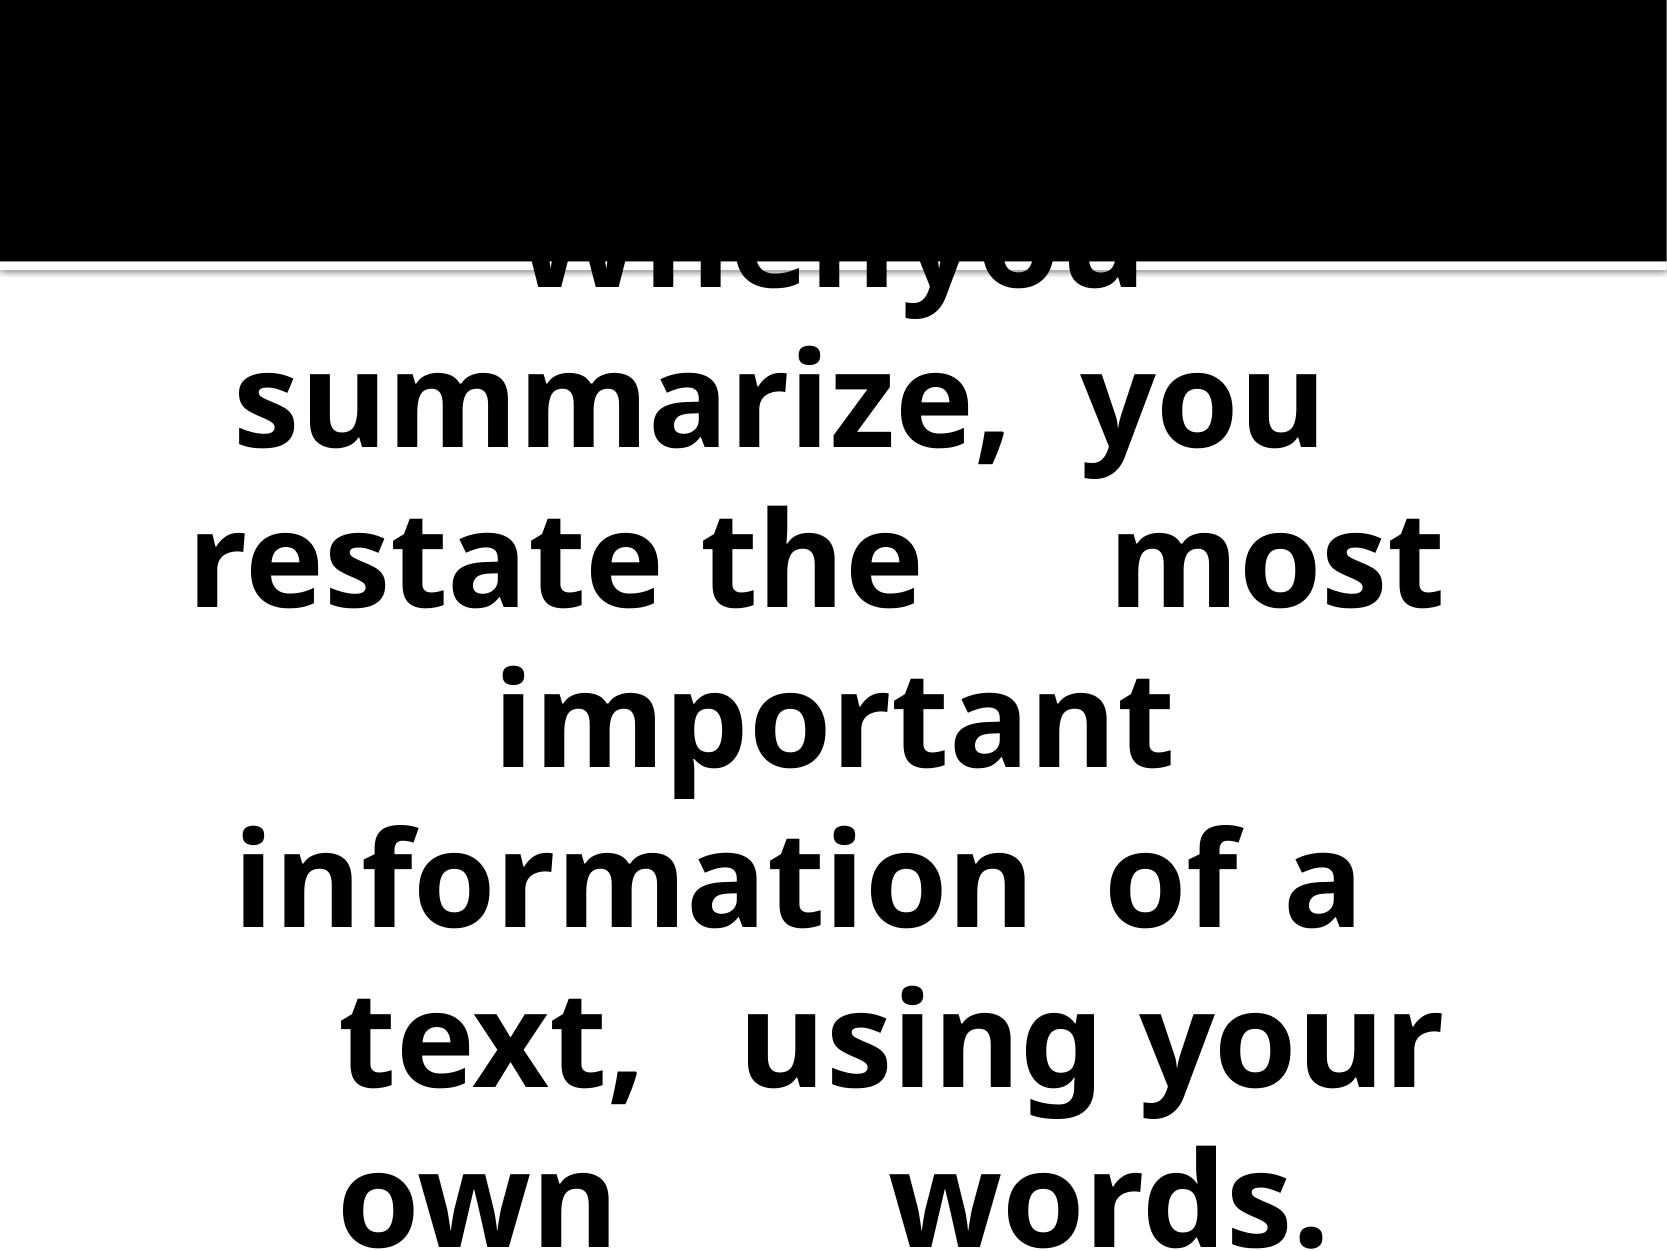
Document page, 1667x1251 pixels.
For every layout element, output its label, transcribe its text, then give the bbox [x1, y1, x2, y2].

title When you summarize, you restate the most important information of a text, using your own words. [168, 152, 1499, 1250]
